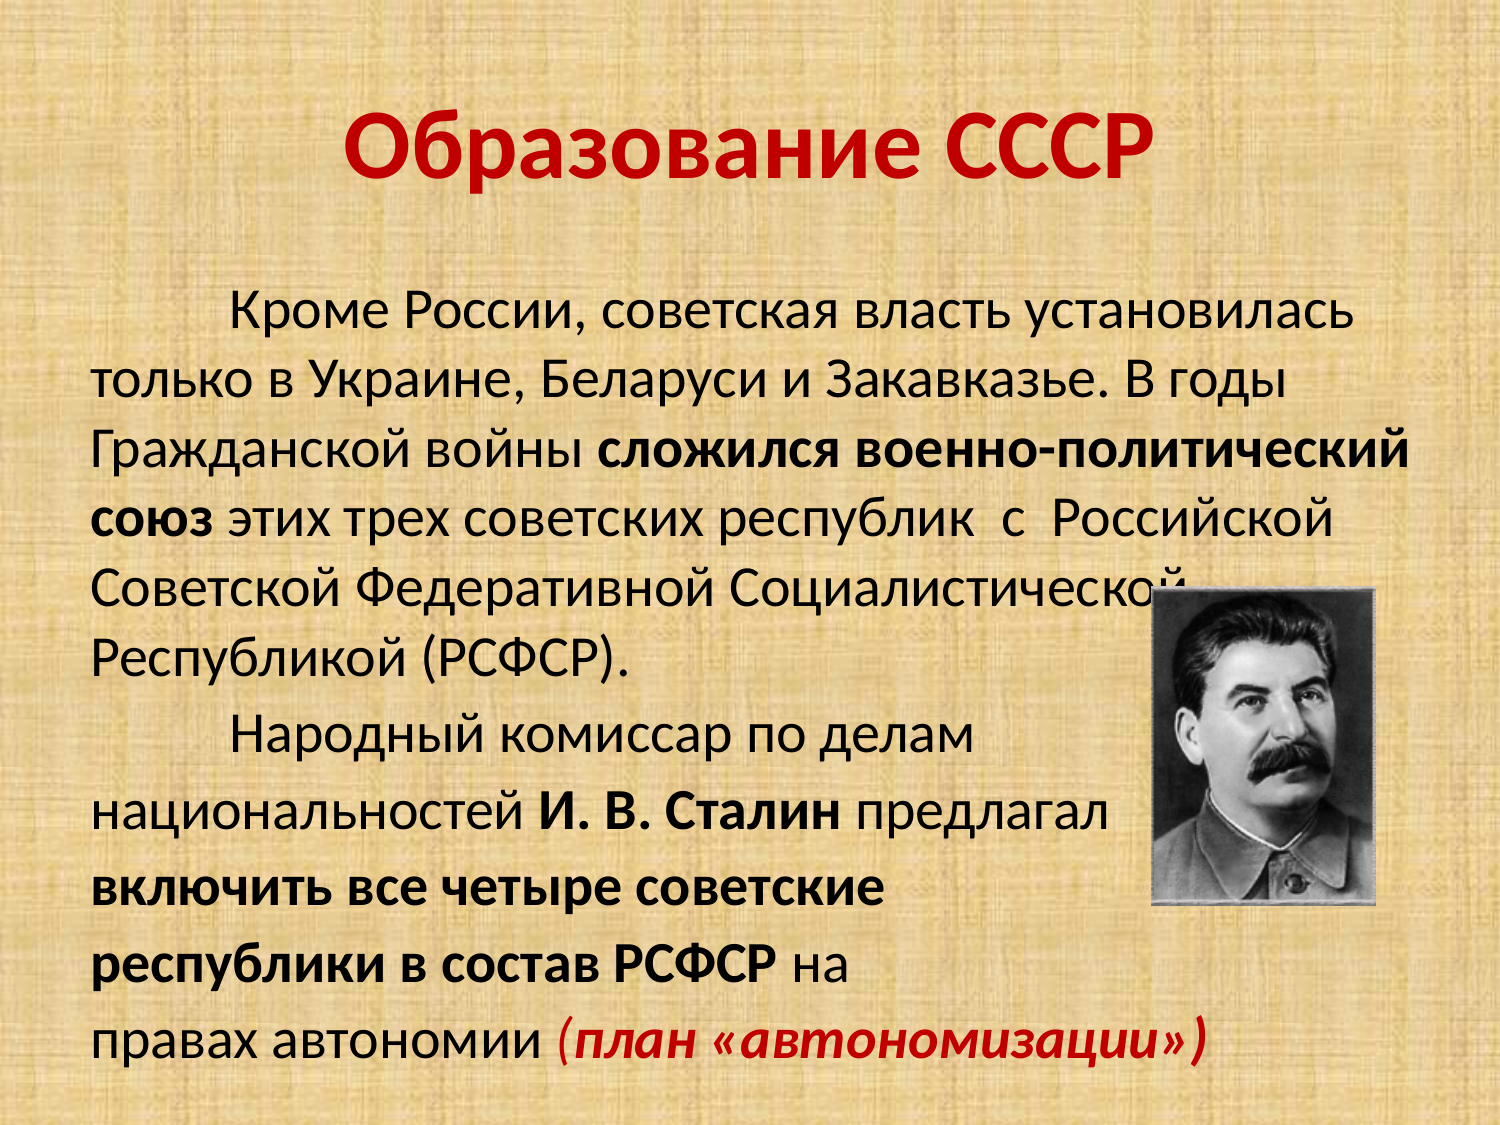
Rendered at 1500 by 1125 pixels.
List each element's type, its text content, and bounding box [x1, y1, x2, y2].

title Образование СССР [75, 45, 1425, 233]
picture [0, 0, 1500, 1125]
list Кроме России, советская власть установилась только в Украине, Беларуси и Закавказье. В годы Гражданской войны сложился военно-политический союз этих трех советских республик с Российской Советской Федеративной Социалистичес­кой Республикой (РСФСР). Народный комиссар по делам национальностей И. В. Сталин предлагал вклю­чить все четыре советские республики в состав РСФСР на правах автономии (план «автономизации») [75, 262, 1471, 1083]
